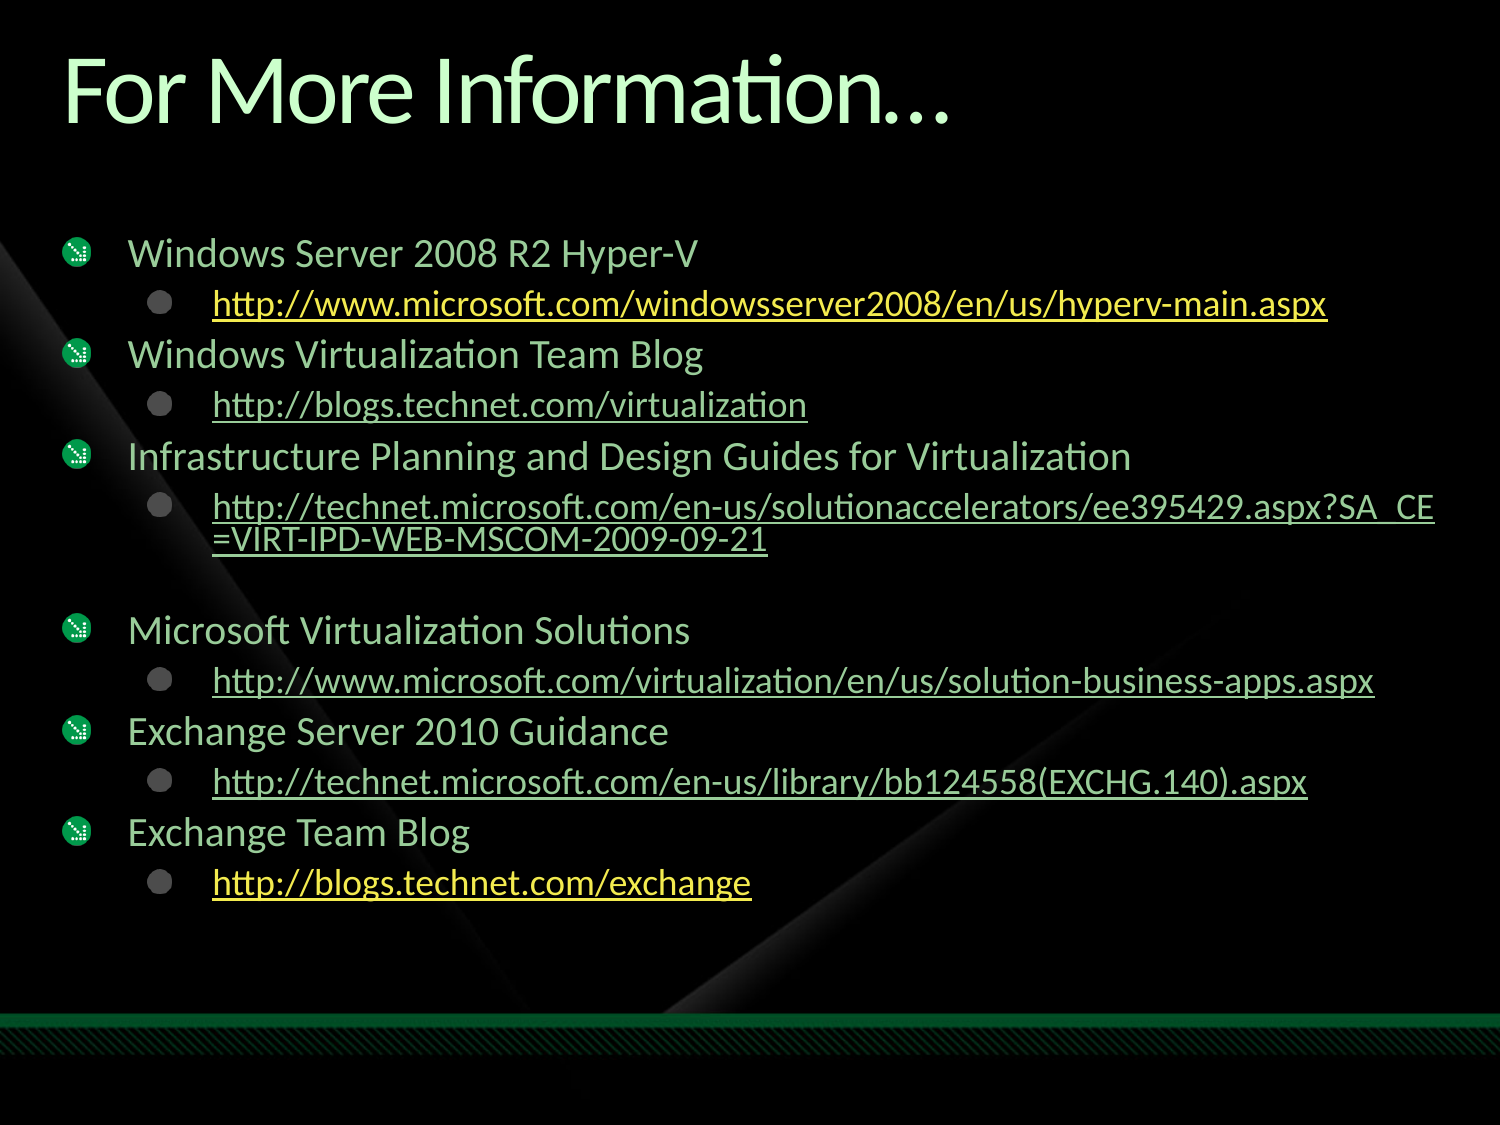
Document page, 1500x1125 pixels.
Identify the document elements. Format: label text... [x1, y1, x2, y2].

title For More Information… [62, 37, 1438, 147]
picture [0, 0, 1500, 1125]
list Windows Server 2008 R2 Hyper-V http://www.microsoft.com/windowsserver2008/en/us/hyperv-main.aspx Windows Virtualization Team Blog http://blogs.technet.com/virtualization Infrastructure Planning and Design Guides for Virtualization http://technet.microsoft.com/en-us/solutionaccelerators/ee395429.aspx?SA_CE=VIRT-IPD-WEB-MSCOM-2009-09-21 Microsoft Virtualization Solutions http://www.microsoft.com/virtualization/en/us/solution-business-apps.aspx Exchange Server 2010 Guidance http://technet.microsoft.com/en-us/library/bb124558(EXCHG.140).aspx Exchange Team Blog http://blogs.technet.com/exchange [62, 231, 1438, 980]
